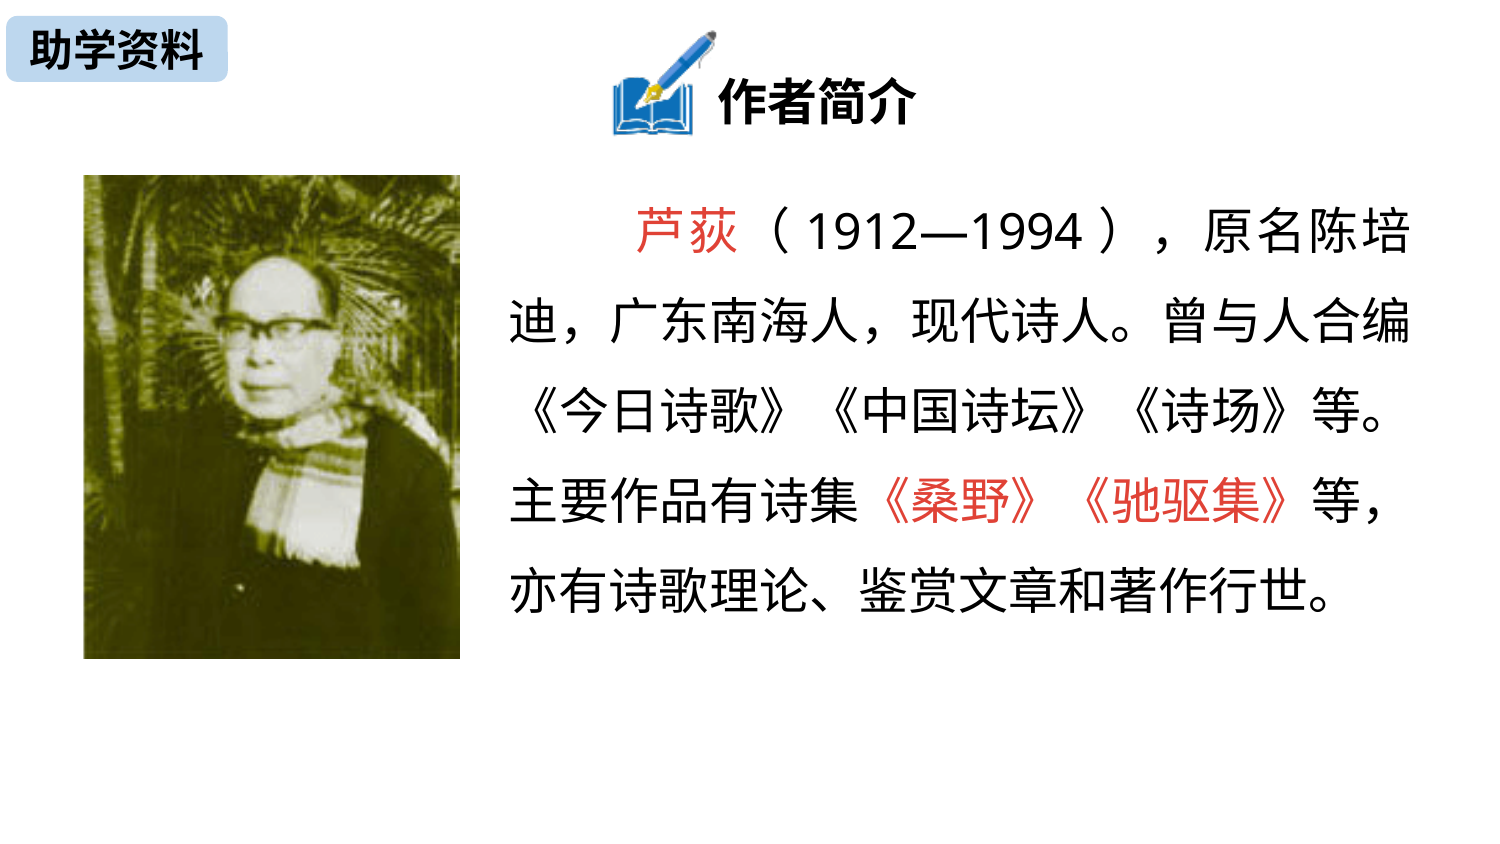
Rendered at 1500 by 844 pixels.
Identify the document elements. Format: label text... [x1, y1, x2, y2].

text_box 作者简介 [743, 65, 930, 137]
text_box 芦荻（1912—1994），原名陈培迪，广东南海人，现代诗人。曾与人合编《今日诗歌》《中国诗坛》《诗场》等。主要作品有诗集《桑野》《驰驱集》等，亦有诗歌理论、鉴赏文章和著作行世。 [497, 163, 1423, 625]
picture [82, 175, 460, 659]
text_box 助学资料 [5, 14, 229, 83]
picture [603, 12, 743, 152]
